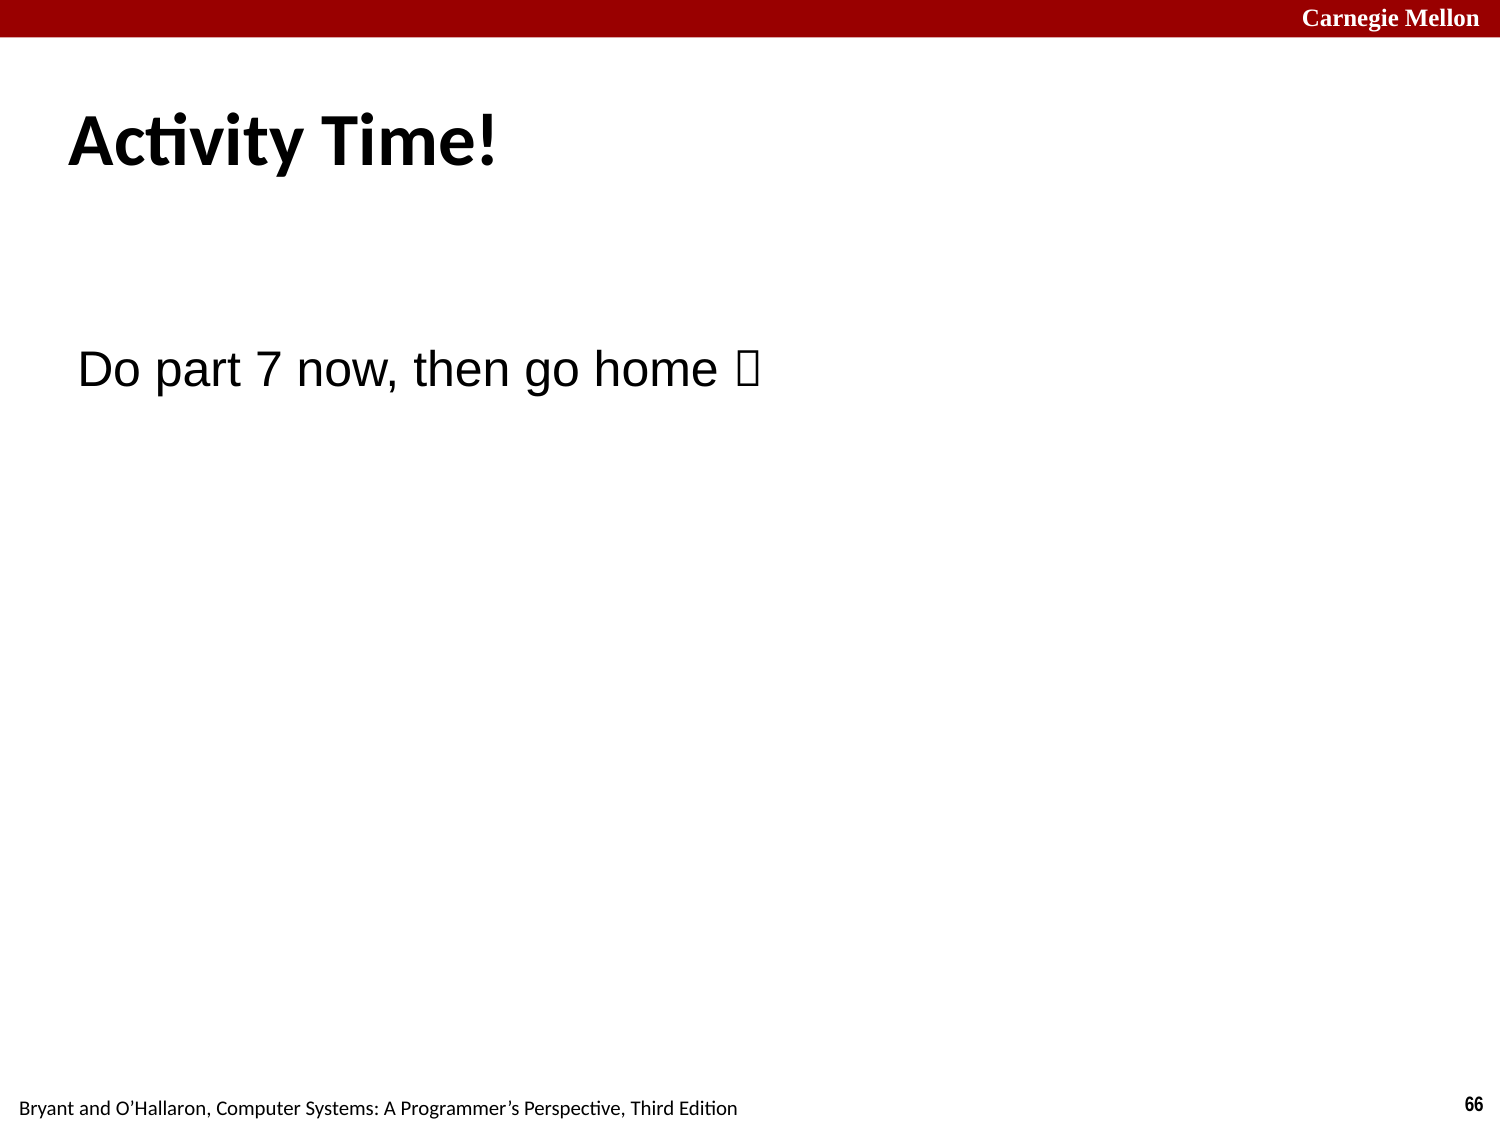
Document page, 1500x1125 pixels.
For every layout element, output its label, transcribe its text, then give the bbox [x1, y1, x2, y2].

title Activity Time! [62, 41, 1438, 230]
text_box Do part 7 now, then go home  [62, 329, 1431, 404]
